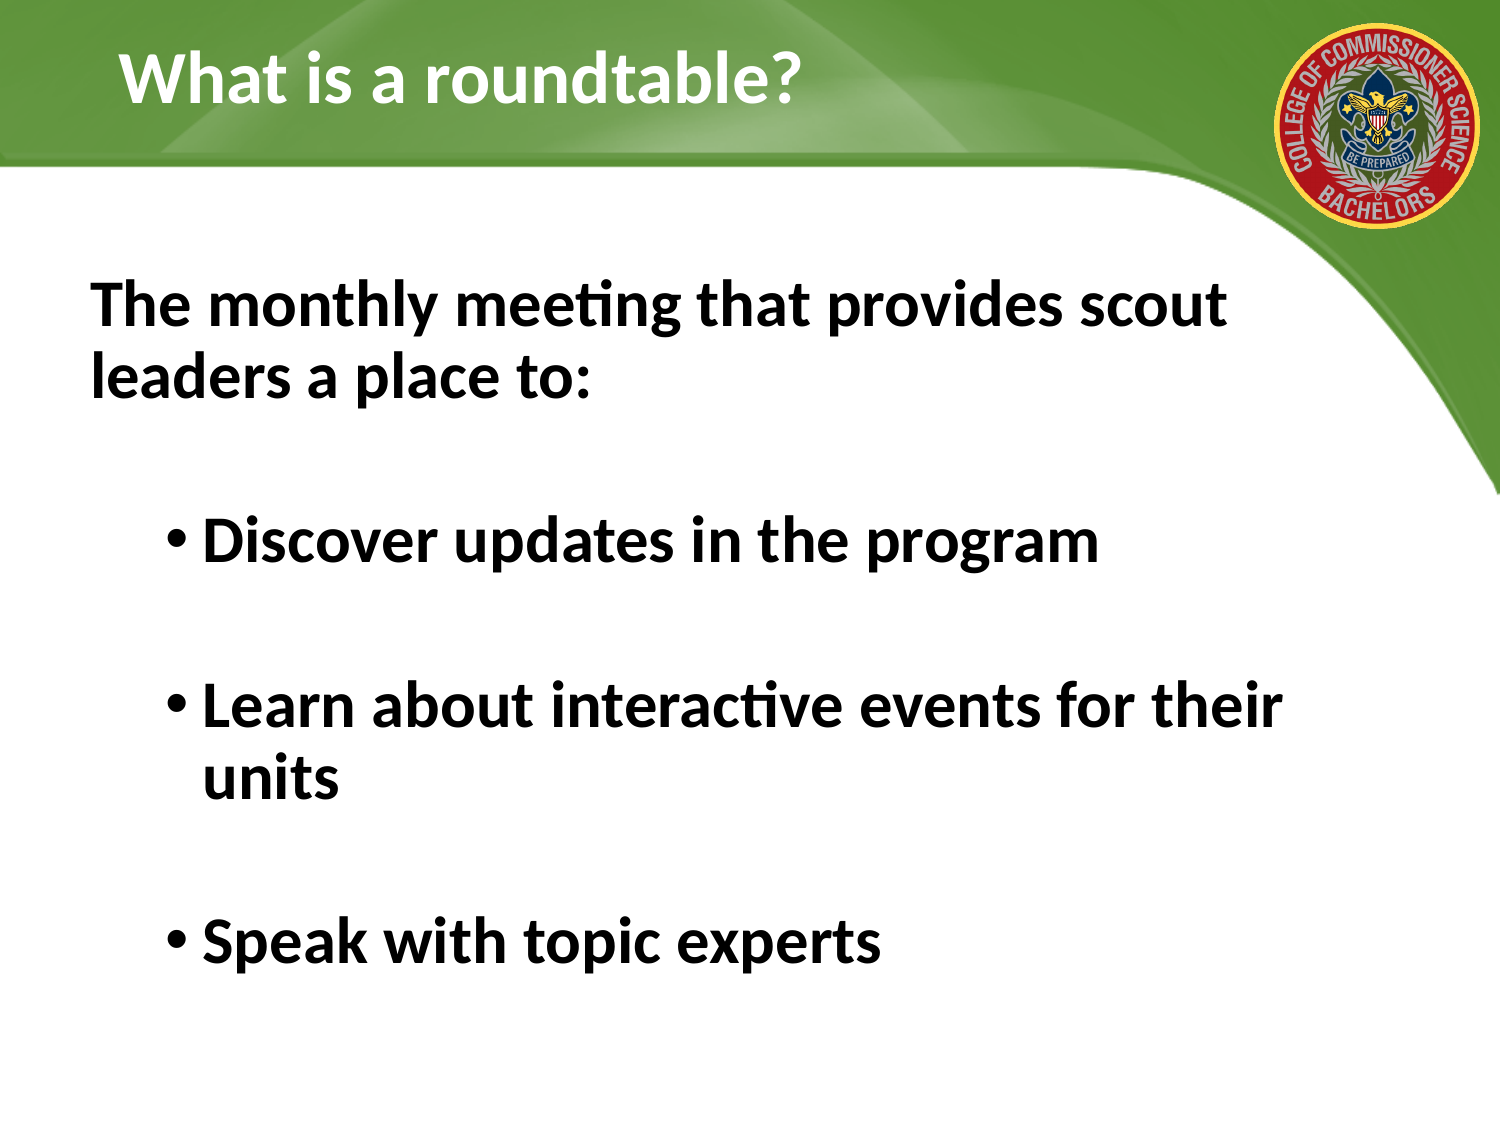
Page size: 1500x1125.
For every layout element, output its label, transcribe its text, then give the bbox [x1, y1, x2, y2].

list The monthly meeting that provides scout leaders a place to: Discover updates in the program Learn about interactive events for their units Speak with topic experts [0, 261, 1350, 1125]
picture [1274, 23, 1480, 229]
title What is a roundtable? [103, 35, 1251, 125]
